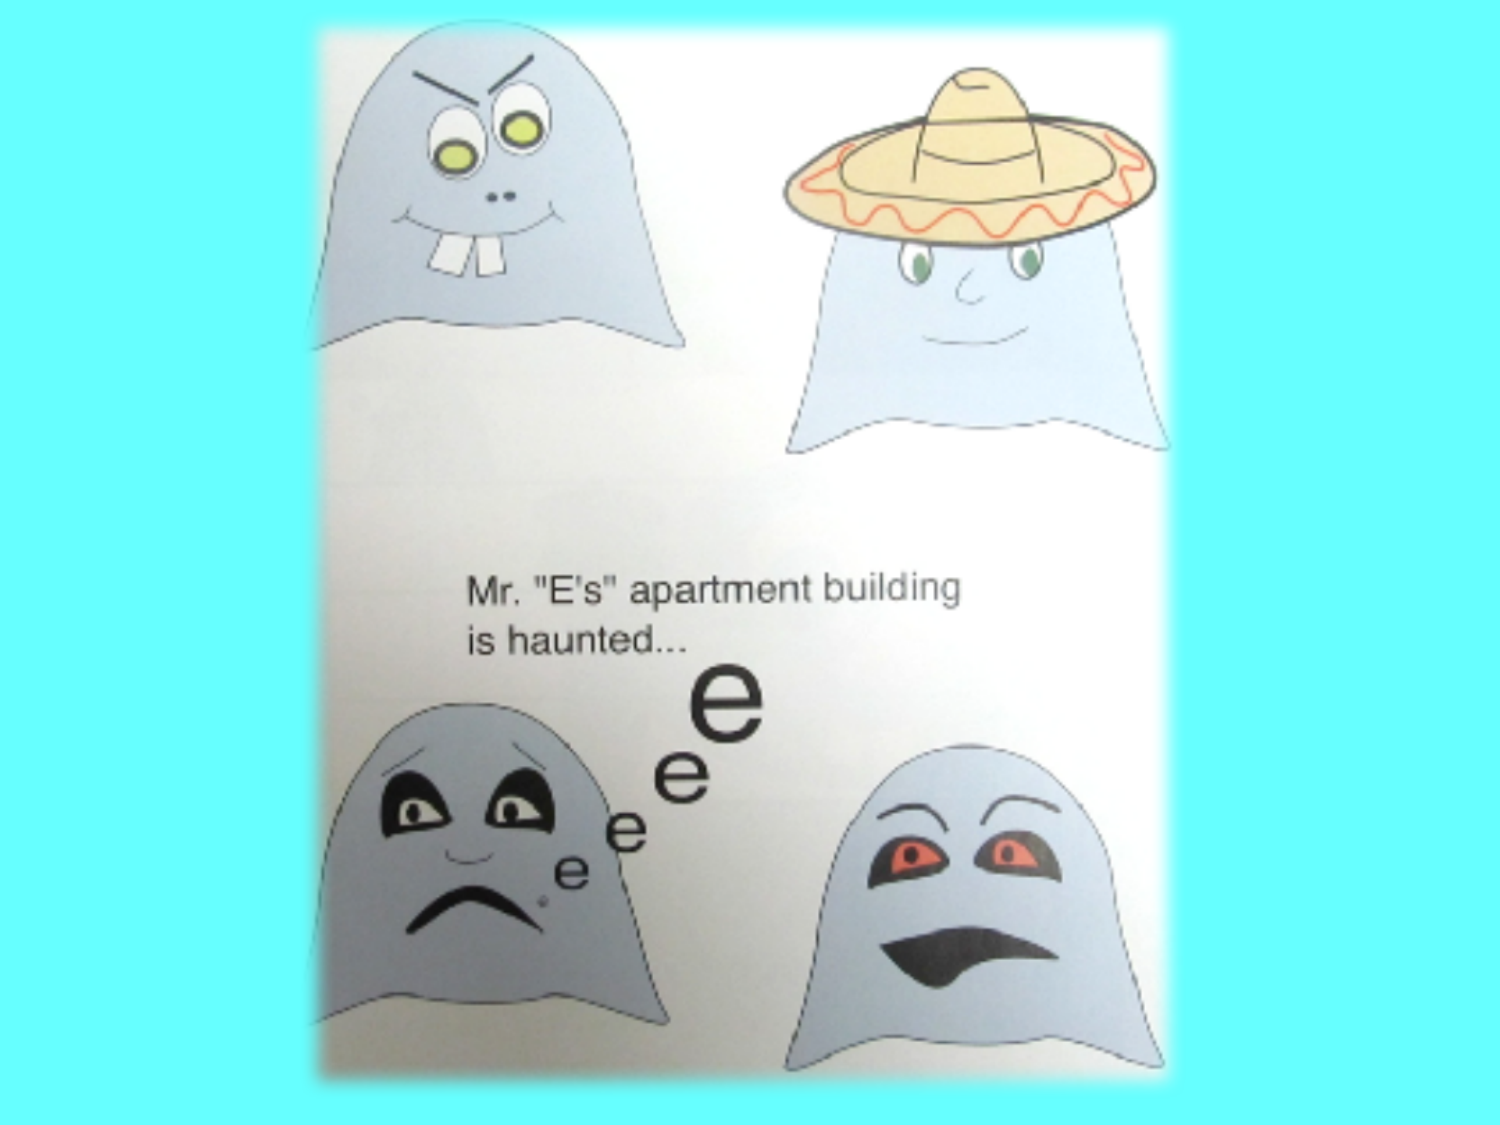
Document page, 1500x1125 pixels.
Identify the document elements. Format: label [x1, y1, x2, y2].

picture [299, 10, 1188, 1100]
